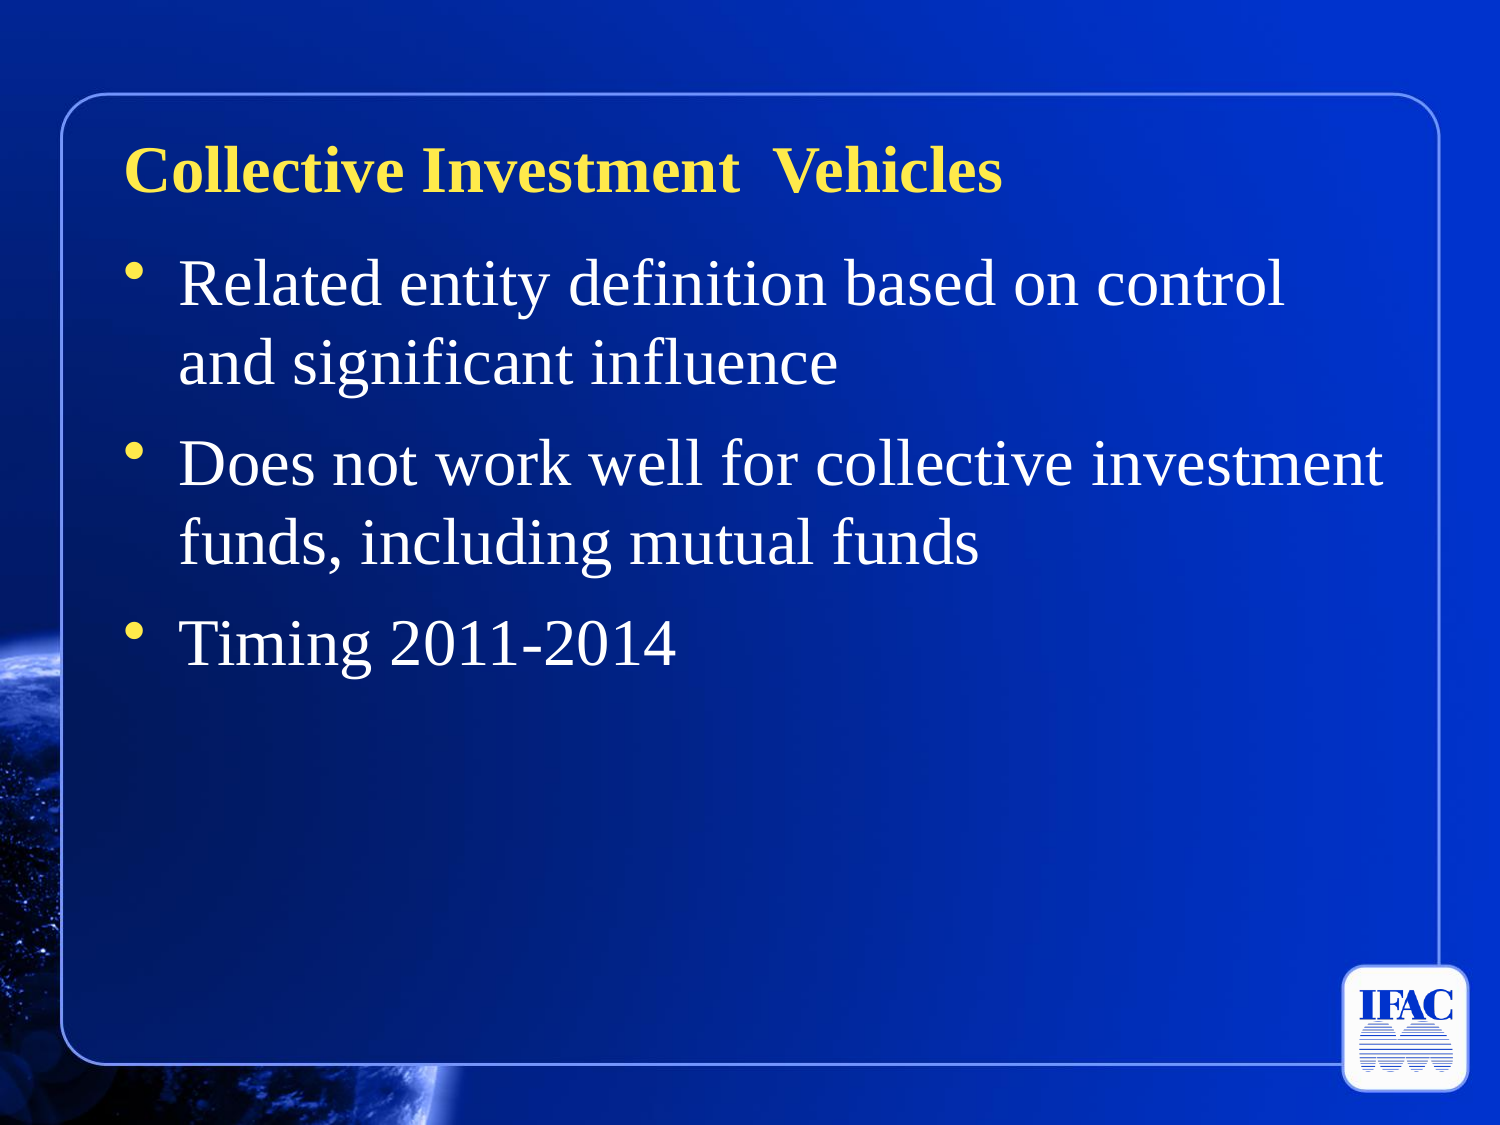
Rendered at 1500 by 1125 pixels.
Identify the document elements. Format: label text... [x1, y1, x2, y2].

picture [0, 0, 1500, 1125]
list Collective Investment Vehicles [107, 118, 1411, 215]
list Related entity definition based on control and significant influence Does not work well for collective investment funds, including mutual funds Timing 2011-2014 [107, 230, 1411, 1048]
